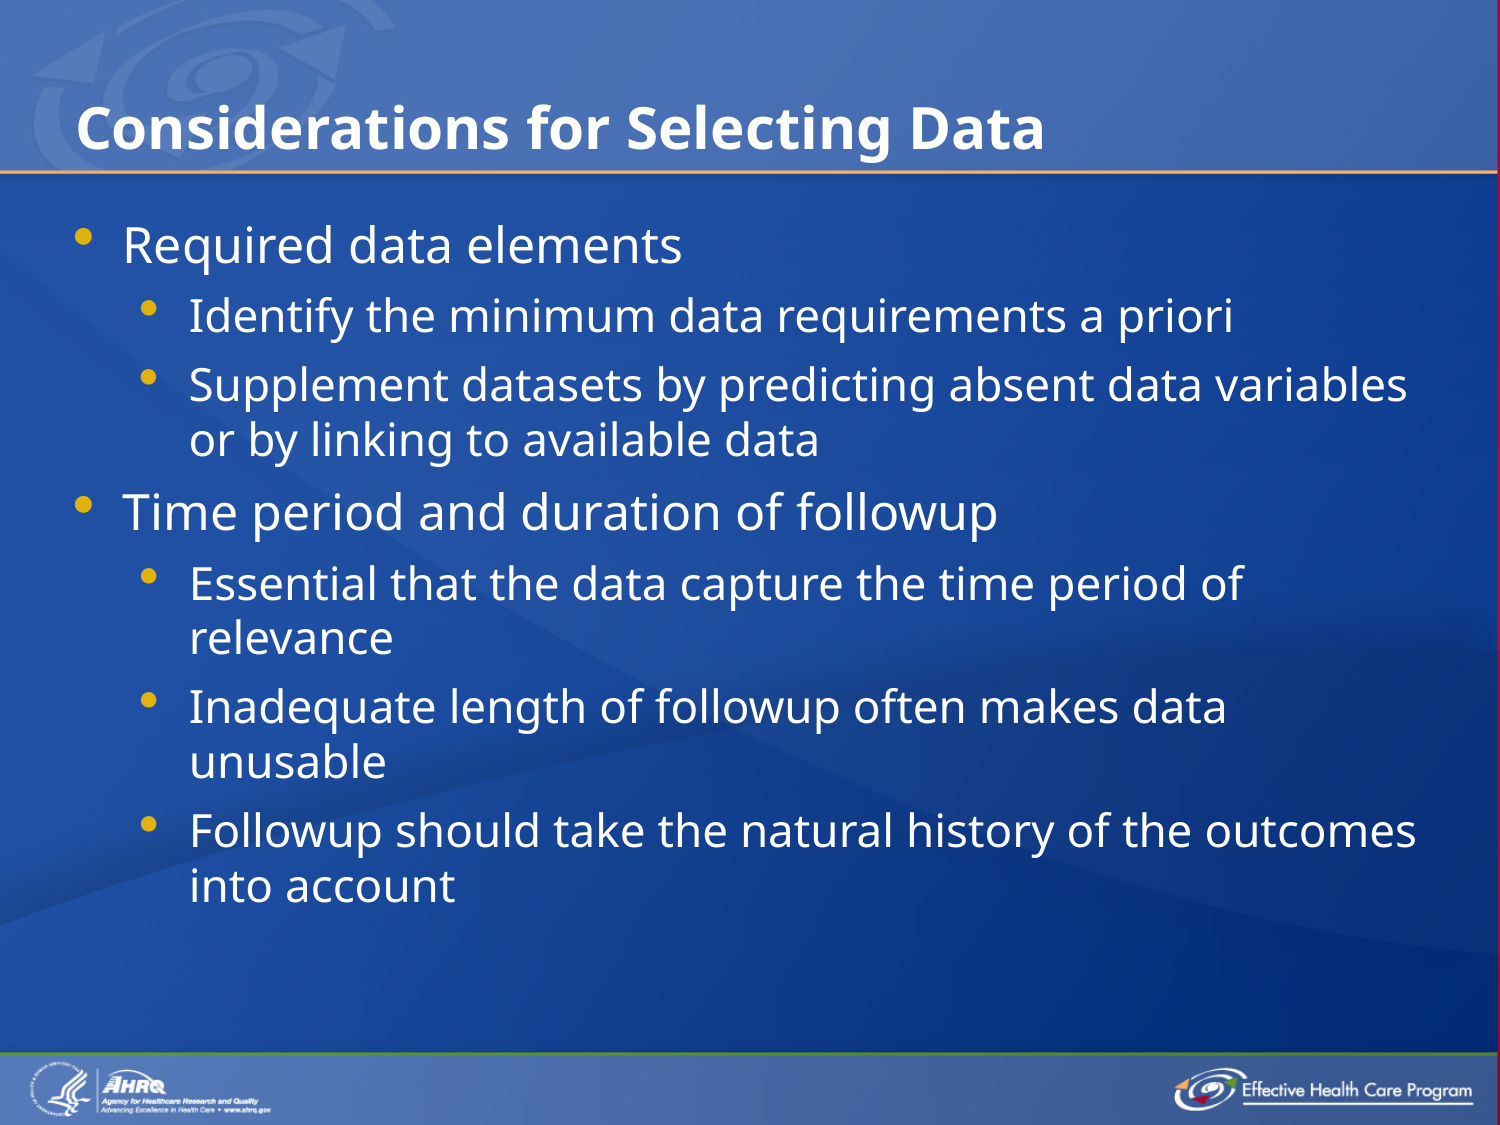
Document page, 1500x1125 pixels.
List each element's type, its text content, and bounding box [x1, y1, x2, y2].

title Considerations for Selecting Data [75, 21, 1425, 163]
list Required data elements Identify the minimum data requirements a priori Supplement datasets by predicting absent data variables or by linking to available data Time period and duration of followup Essential that the data capture the time period of relevance Inadequate length of followup often makes data unusable Followup should take the natural history of the outcomes into account [75, 213, 1425, 1005]
picture [0, 0, 1500, 1125]
